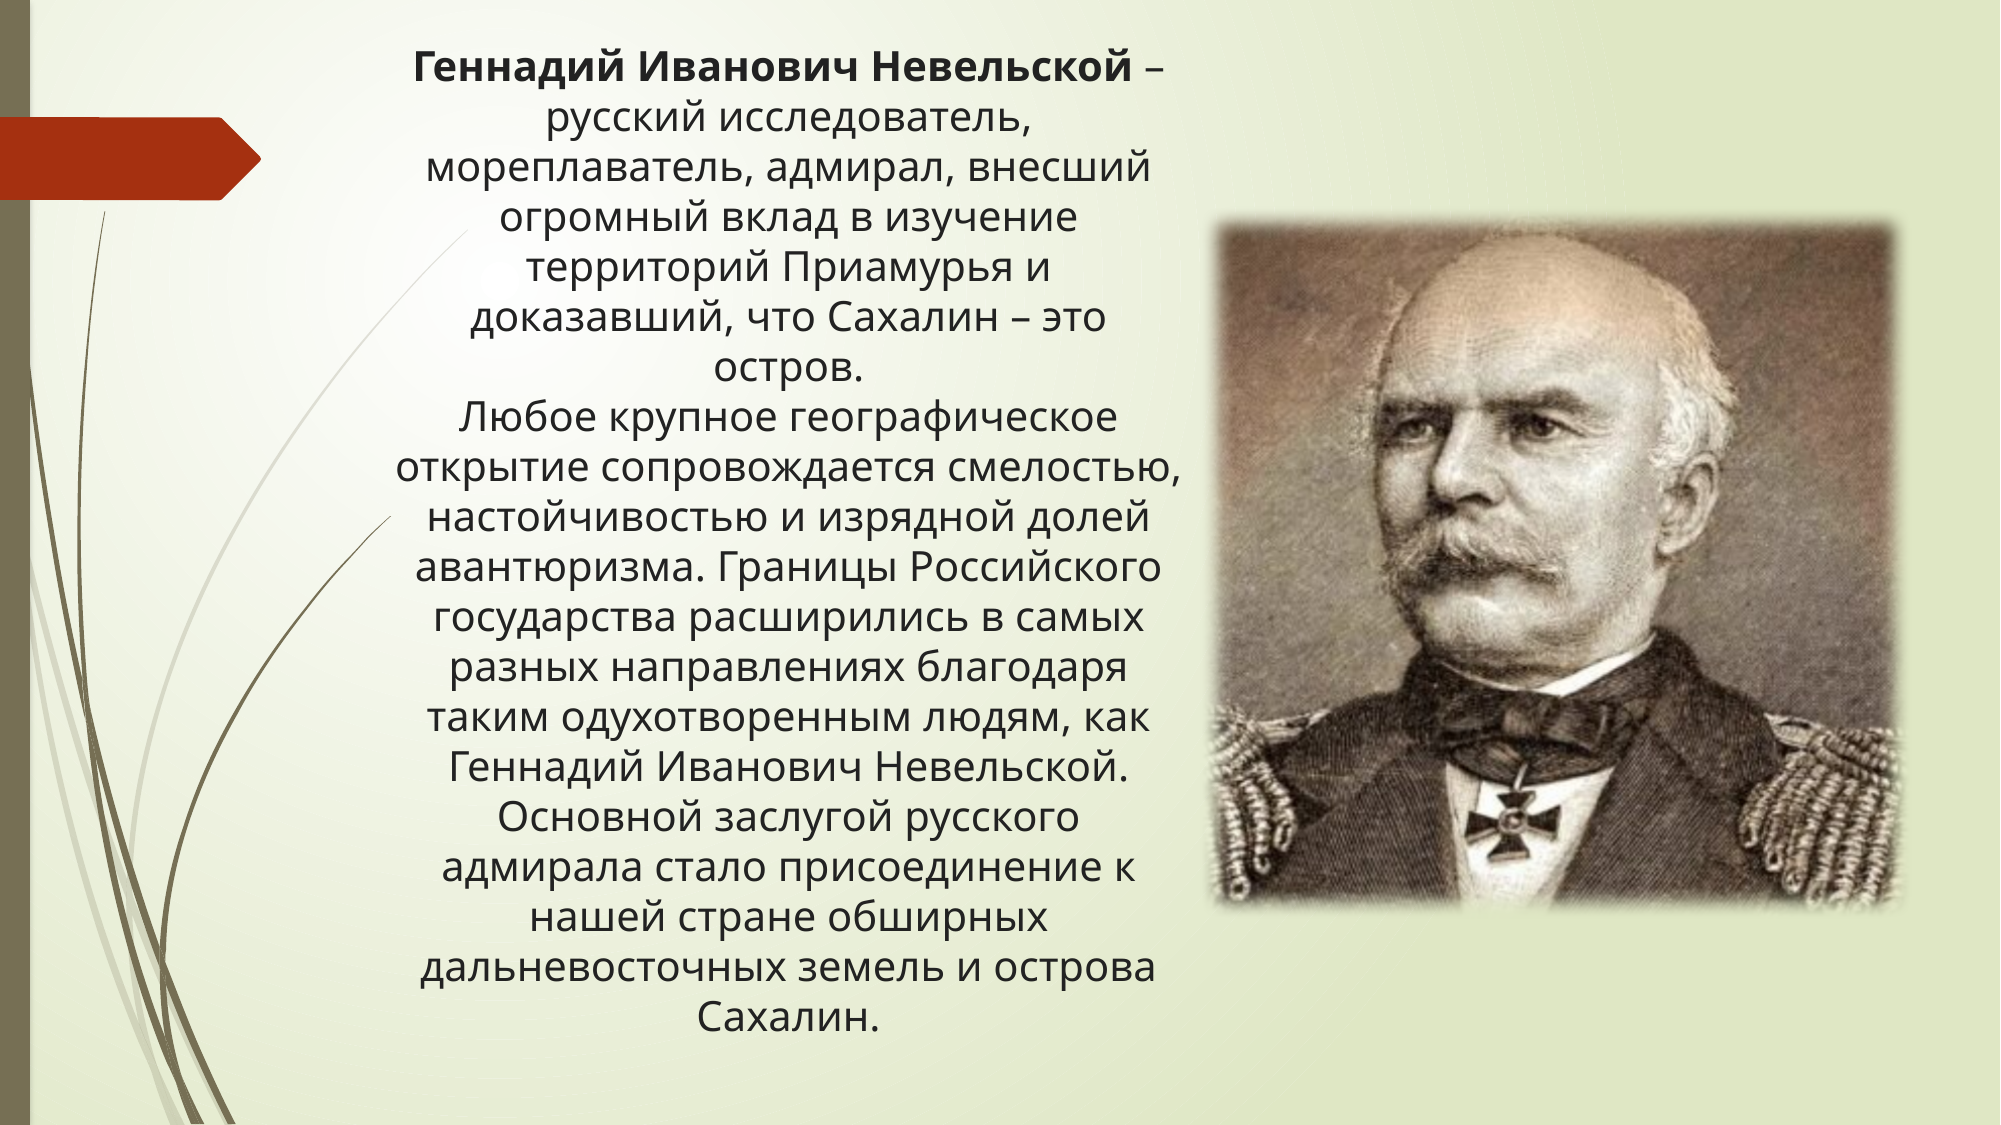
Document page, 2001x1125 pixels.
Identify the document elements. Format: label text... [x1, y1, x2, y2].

text_box Геннадий Иванович Невельской – русский исследователь, мореплаватель, адмирал, внесший огромный вклад в изучение территорий Приамурья и доказавший, что Сахалин – это остров. Любое крупное географическое открытие сопровождается смелостью, настойчивостью и изрядной долей авантюризма. Границы Российского государства расширились в самых разных направлениях благодаря таким одухотворенным людям, как Геннадий Иванович Невельской. Основной заслугой русского адмирала стало присоединение к нашей стране обширных дальневосточных земель и острова Сахалин. [377, 32, 1200, 1048]
picture [1199, 206, 1912, 919]
text_box [306, 19, 1976, 86]
